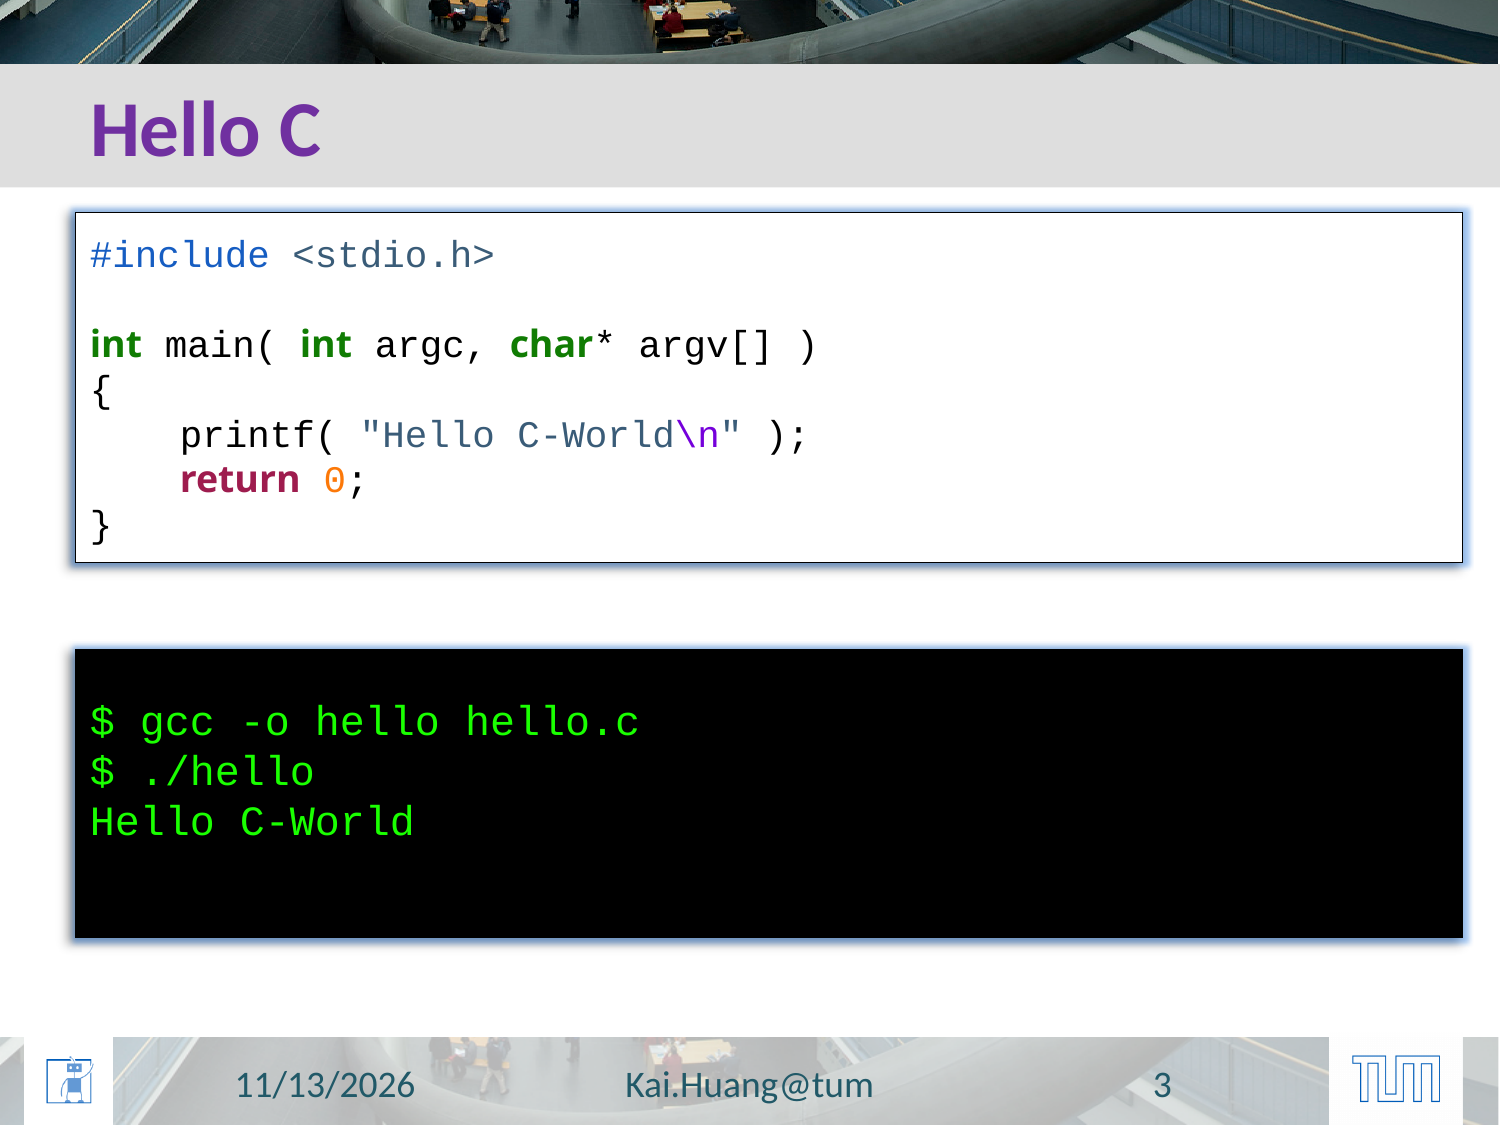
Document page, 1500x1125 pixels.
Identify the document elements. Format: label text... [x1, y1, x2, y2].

text_box $ gcc -o hello hello.c $ ./hello Hello C-World [75, 649, 1463, 938]
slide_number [162, 1052, 488, 1113]
footer Kai.Huang@tum [512, 1052, 988, 1113]
slide_number 3 [1012, 1052, 1313, 1113]
text_box #include <stdio.h> int main( int argc, char* argv[] ) { printf( "Hello C-World\n" ); return 0; } [75, 212, 1463, 563]
picture [0, 1032, 1500, 1125]
picture [0, 0, 1500, 64]
title Hello C [75, 62, 1425, 188]
